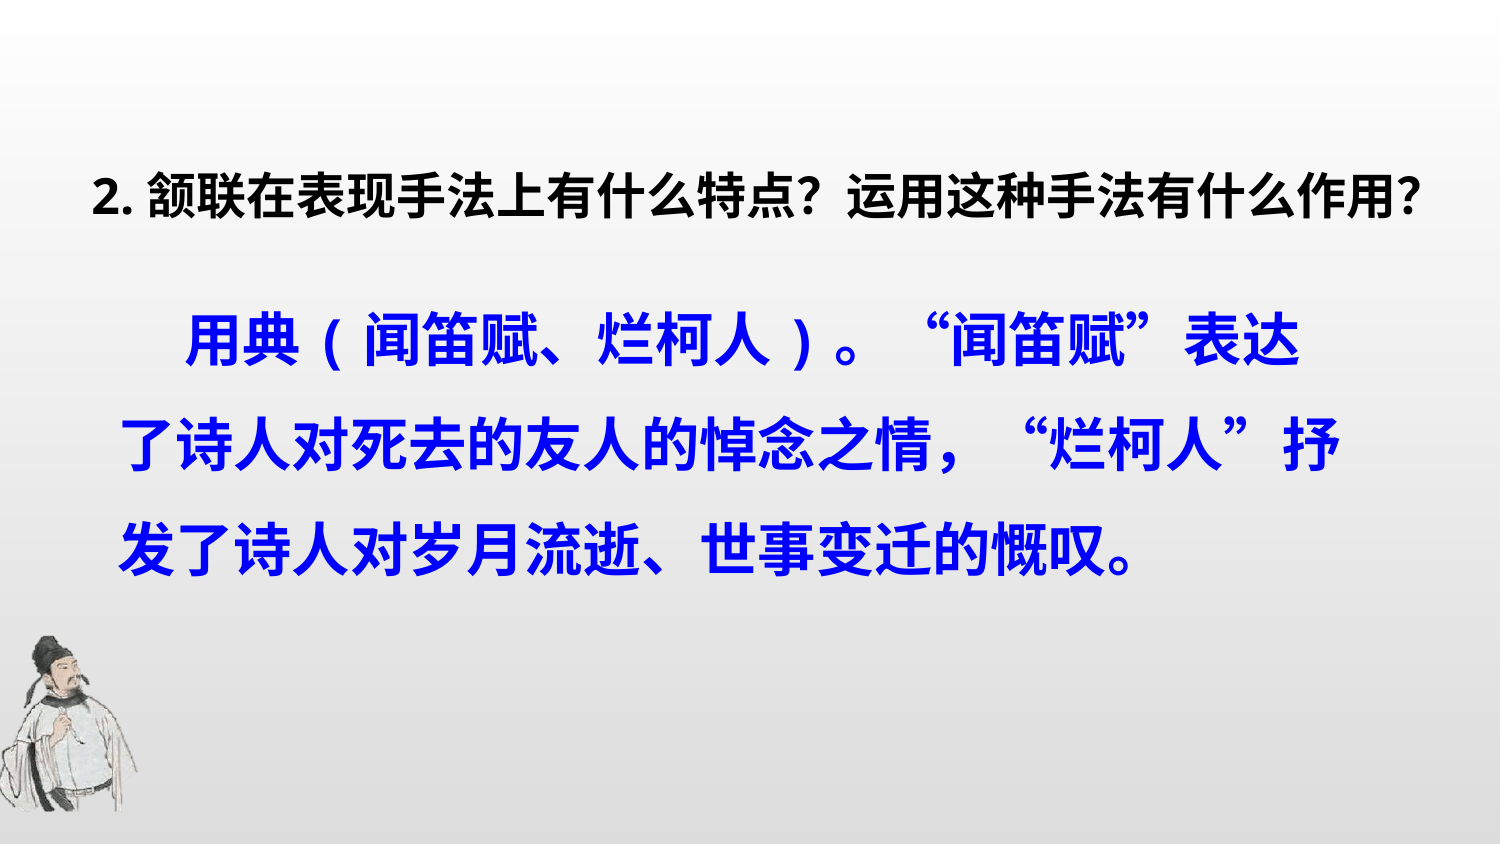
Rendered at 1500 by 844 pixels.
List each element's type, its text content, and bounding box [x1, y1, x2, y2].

text_box 2.颔联在表现手法上有什么特点？运用这种手法有什么作用？ [76, 126, 1424, 232]
list 用典(闻笛赋、烂柯人)。“闻笛赋”表达了诗人对死去的友人的悼念之情，“烂柯人”抒发了诗人对岁月流逝、世事变迁的慨叹。 [100, 268, 1365, 611]
picture [0, 628, 243, 812]
